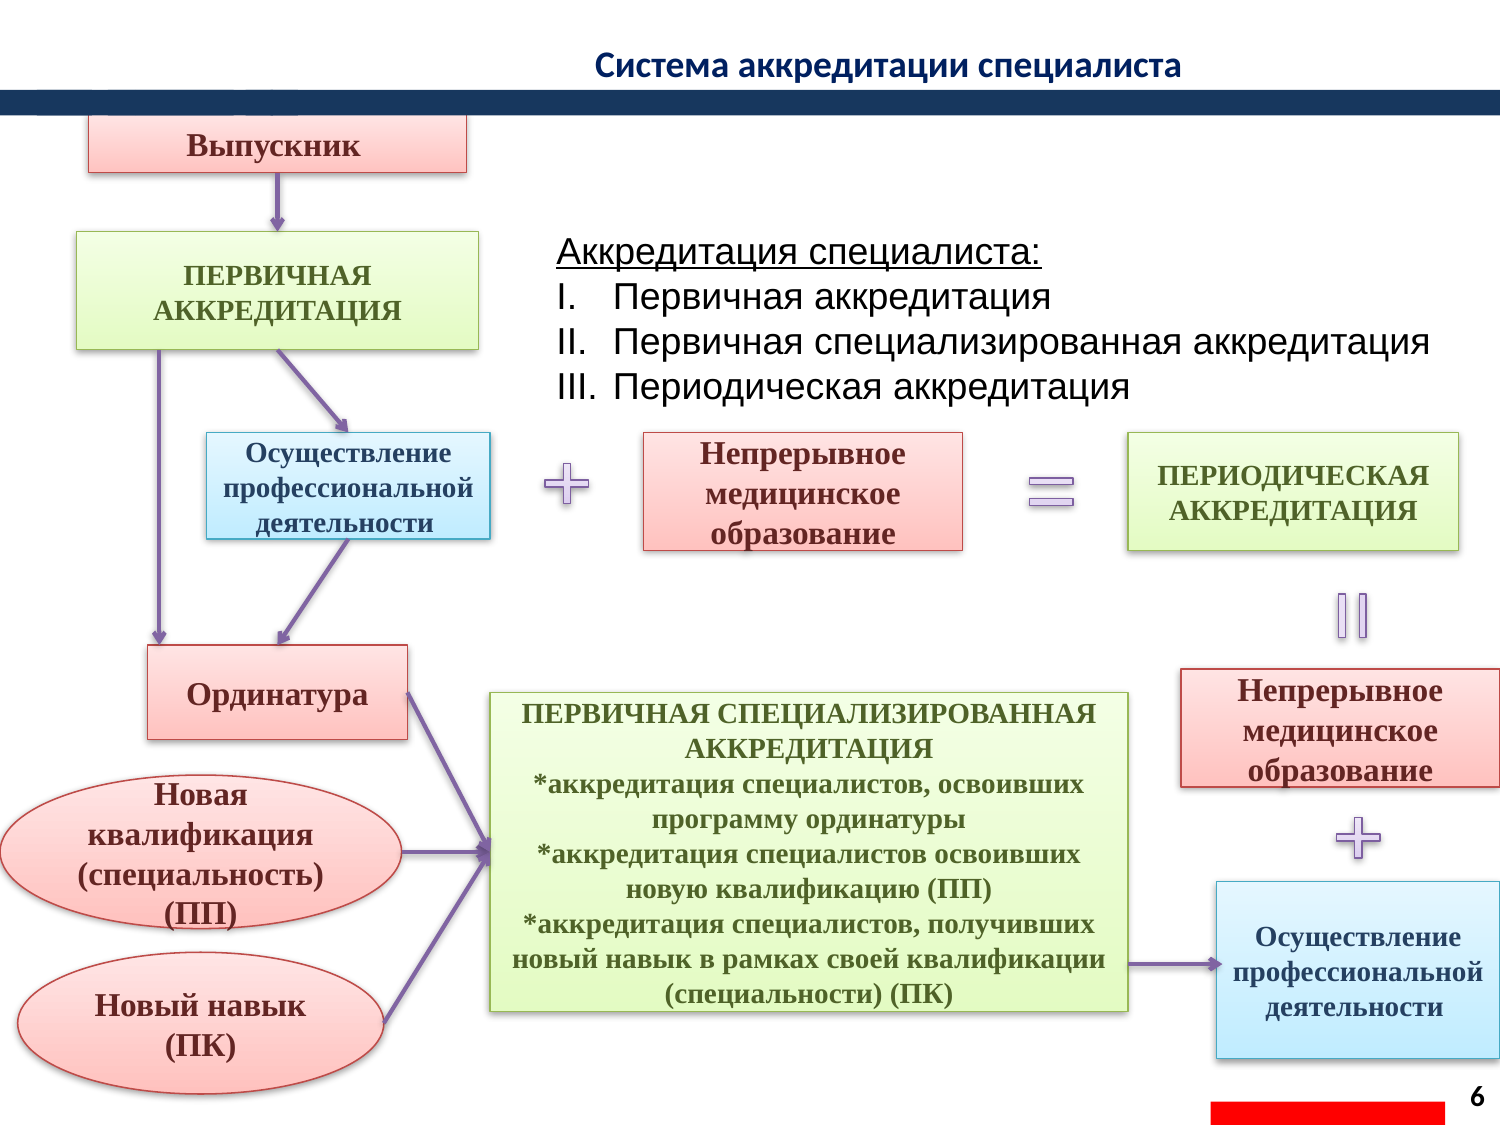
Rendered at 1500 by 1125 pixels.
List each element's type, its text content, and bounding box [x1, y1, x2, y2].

text_box [1029, 477, 1074, 485]
text_box Система аккредитации специалиста [275, 29, 1500, 88]
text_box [407, 692, 491, 853]
text_box ПЕРВИЧНАЯ АККРЕДИТАЦИЯ [76, 231, 479, 350]
text_box [1336, 817, 1381, 859]
text_box Ординатура [147, 644, 408, 740]
text_box Выпускник [88, 124, 467, 173]
text_box [1338, 593, 1346, 638]
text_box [277, 538, 349, 646]
text_box ПЕРВИЧНАЯ СПЕЦИАЛИЗИРОВАННАЯ АККРЕДИТАЦИЯ *аккредитация специалистов, освоивших программу ординатуры *аккредитация специалистов освоивших новую квалификацию (ПП) *аккредитация специалистов, получивших новый навык в рамках своей квалификации (специальности) (ПК) [492, 692, 1129, 1012]
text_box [0, 89, 1500, 116]
text_box Осуществление профессиональной деятельности [1216, 881, 1500, 1059]
text_box Новая квалификация (специальность) (ПП) [0, 774, 402, 930]
slide_number 6 [1149, 1065, 1500, 1125]
text_box [1029, 498, 1074, 506]
text_box Осуществление профессиональной деятельности [206, 432, 491, 540]
text_box Аккредитация специалиста: Первичная аккредитация Первичная специализированная аккредитация Периодическая аккредитация [541, 219, 1446, 415]
text_box Новый навык (ПК) [16, 951, 384, 1095]
text_box Непрерывное медицинское образование [643, 432, 963, 551]
text_box Непрерывное медицинское образование [1180, 668, 1500, 788]
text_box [277, 349, 349, 433]
text_box [544, 463, 589, 504]
text_box [1359, 593, 1367, 638]
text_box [383, 851, 491, 1024]
text_box ПЕРИОДИЧЕСКАЯ АККРЕДИТАЦИЯ [1127, 432, 1459, 551]
